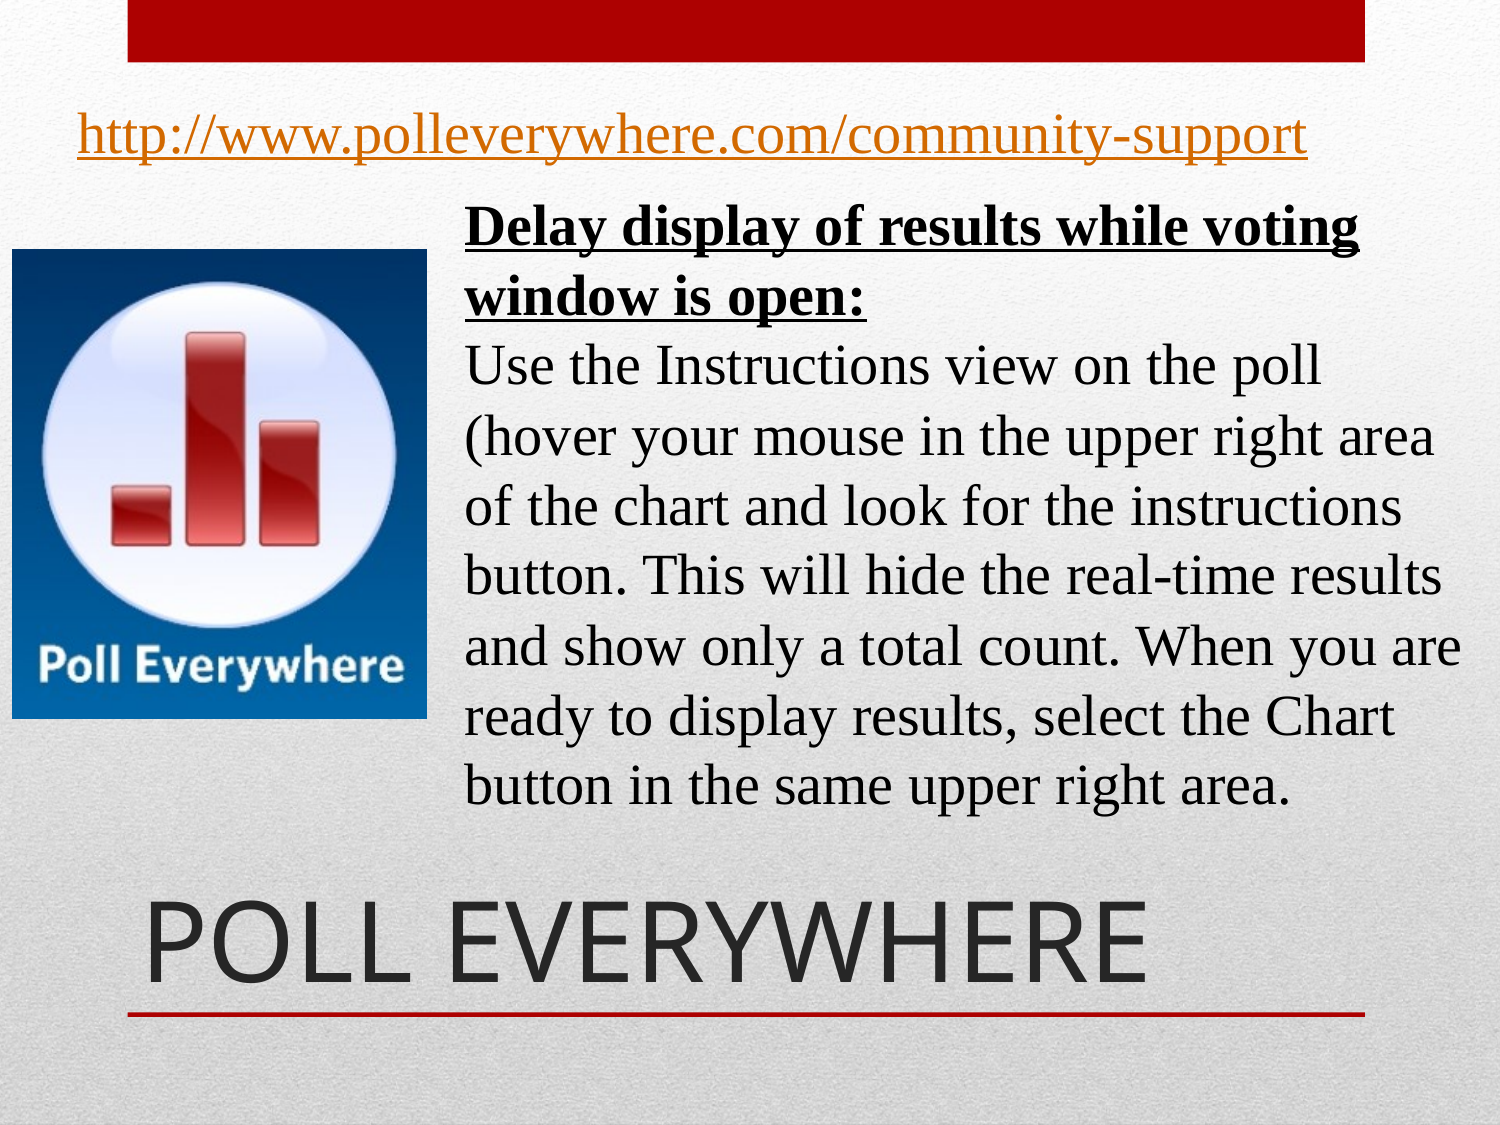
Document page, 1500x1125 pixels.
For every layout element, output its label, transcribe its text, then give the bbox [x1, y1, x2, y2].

title POLL EVERYWHERE [125, 750, 1238, 1013]
text_box http://www.polleverywhere.com/community-support [62, 87, 1438, 173]
text_box Delay display of results while voting window is open: Use the Instructions view on the poll (hover your mouse in the upper right area of the chart and look for the instructions button. This will hide the real-time results and show only a total count. When you are ready to display results, select the Chart button in the same upper right area. [449, 179, 1488, 824]
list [11, 249, 428, 720]
